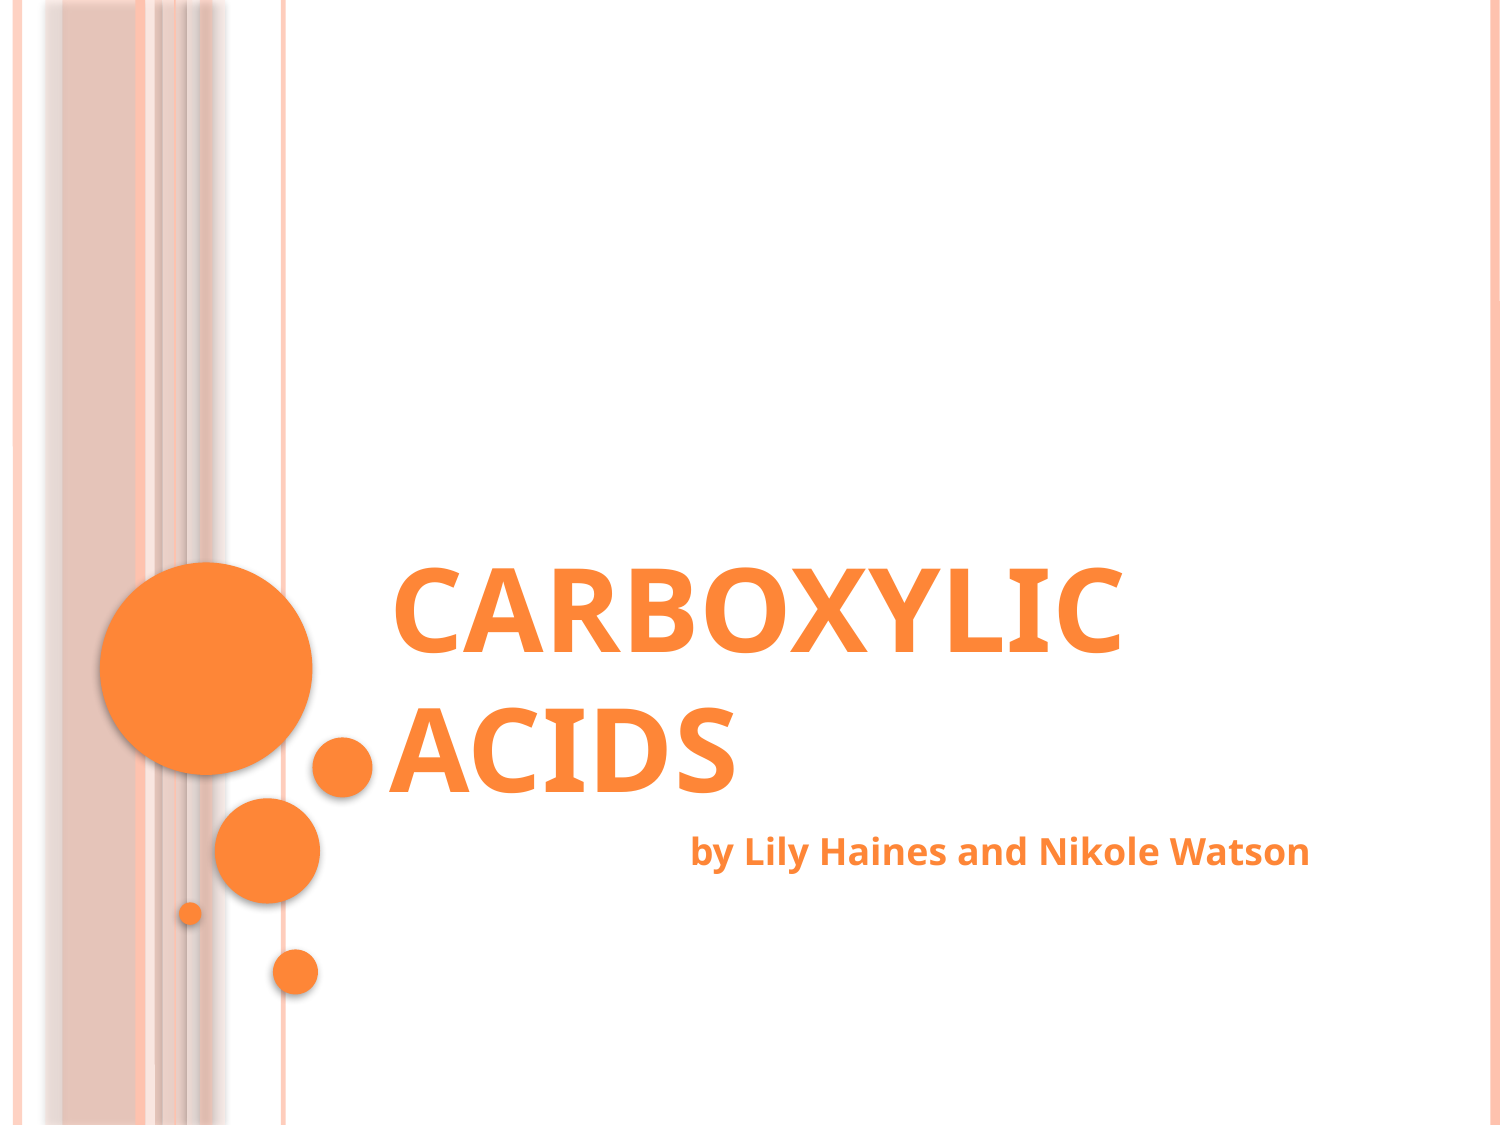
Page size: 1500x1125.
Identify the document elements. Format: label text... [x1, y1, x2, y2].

subtitle by Lily Haines and Nikole Watson [375, 820, 1388, 1046]
title Carboxylic Acids [375, 512, 1388, 820]
